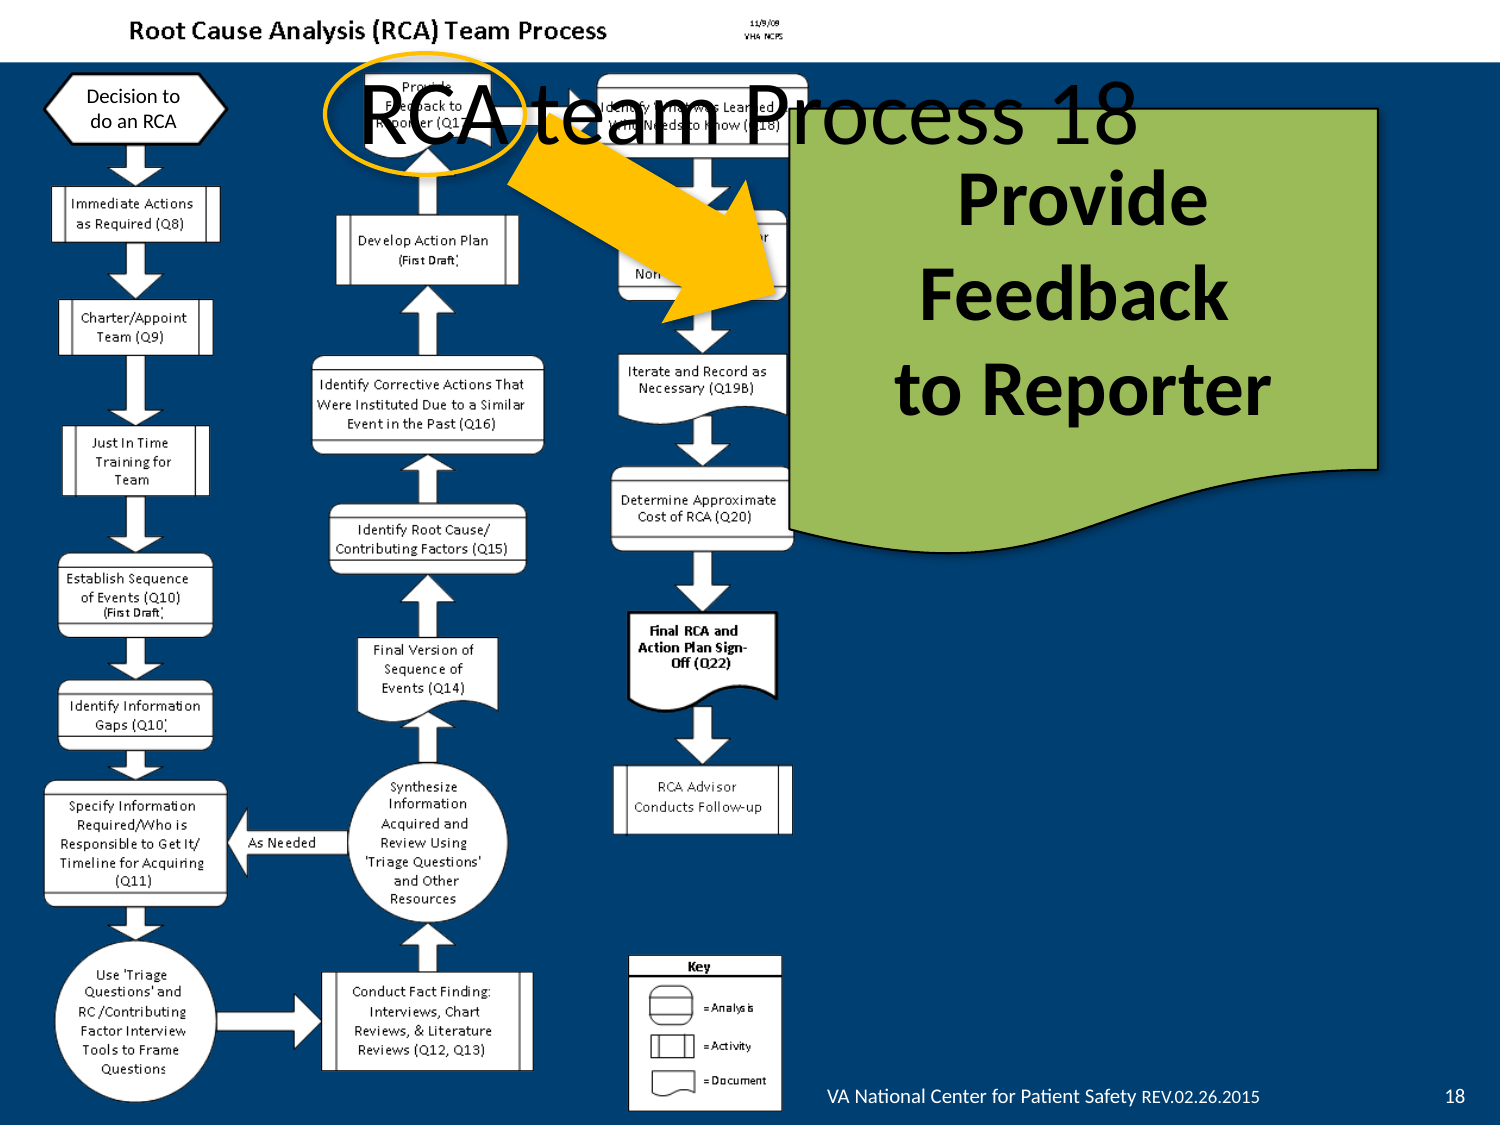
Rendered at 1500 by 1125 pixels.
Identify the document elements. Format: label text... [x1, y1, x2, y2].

title RCA team Process 18 [75, 45, 1425, 233]
text_box Provide Feedback to Reporter [787, 233, 1380, 556]
text_box [585, 233, 778, 326]
picture [39, 0, 816, 1125]
